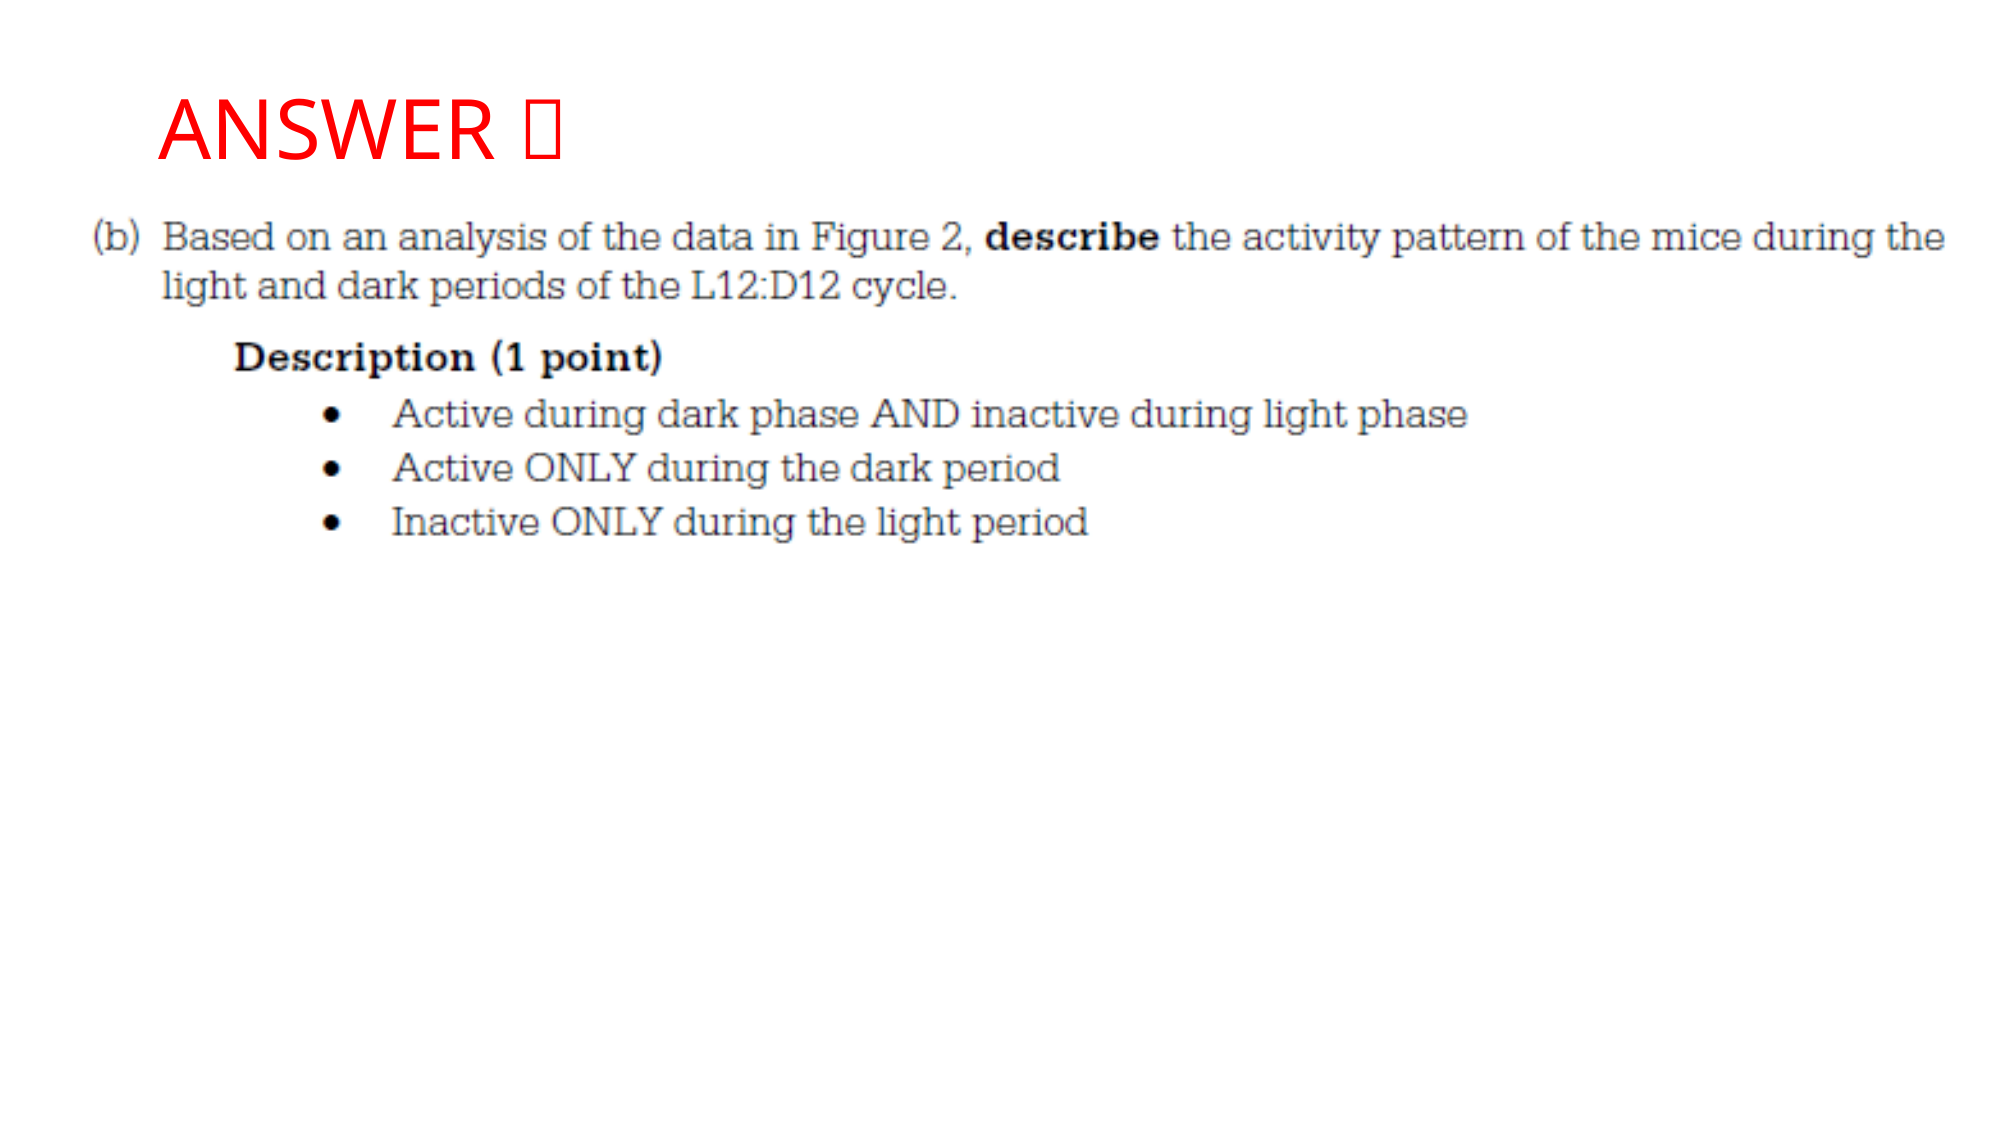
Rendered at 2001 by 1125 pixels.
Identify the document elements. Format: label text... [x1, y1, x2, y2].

text_box ANSWER  [143, 79, 646, 184]
picture [60, 184, 1968, 572]
